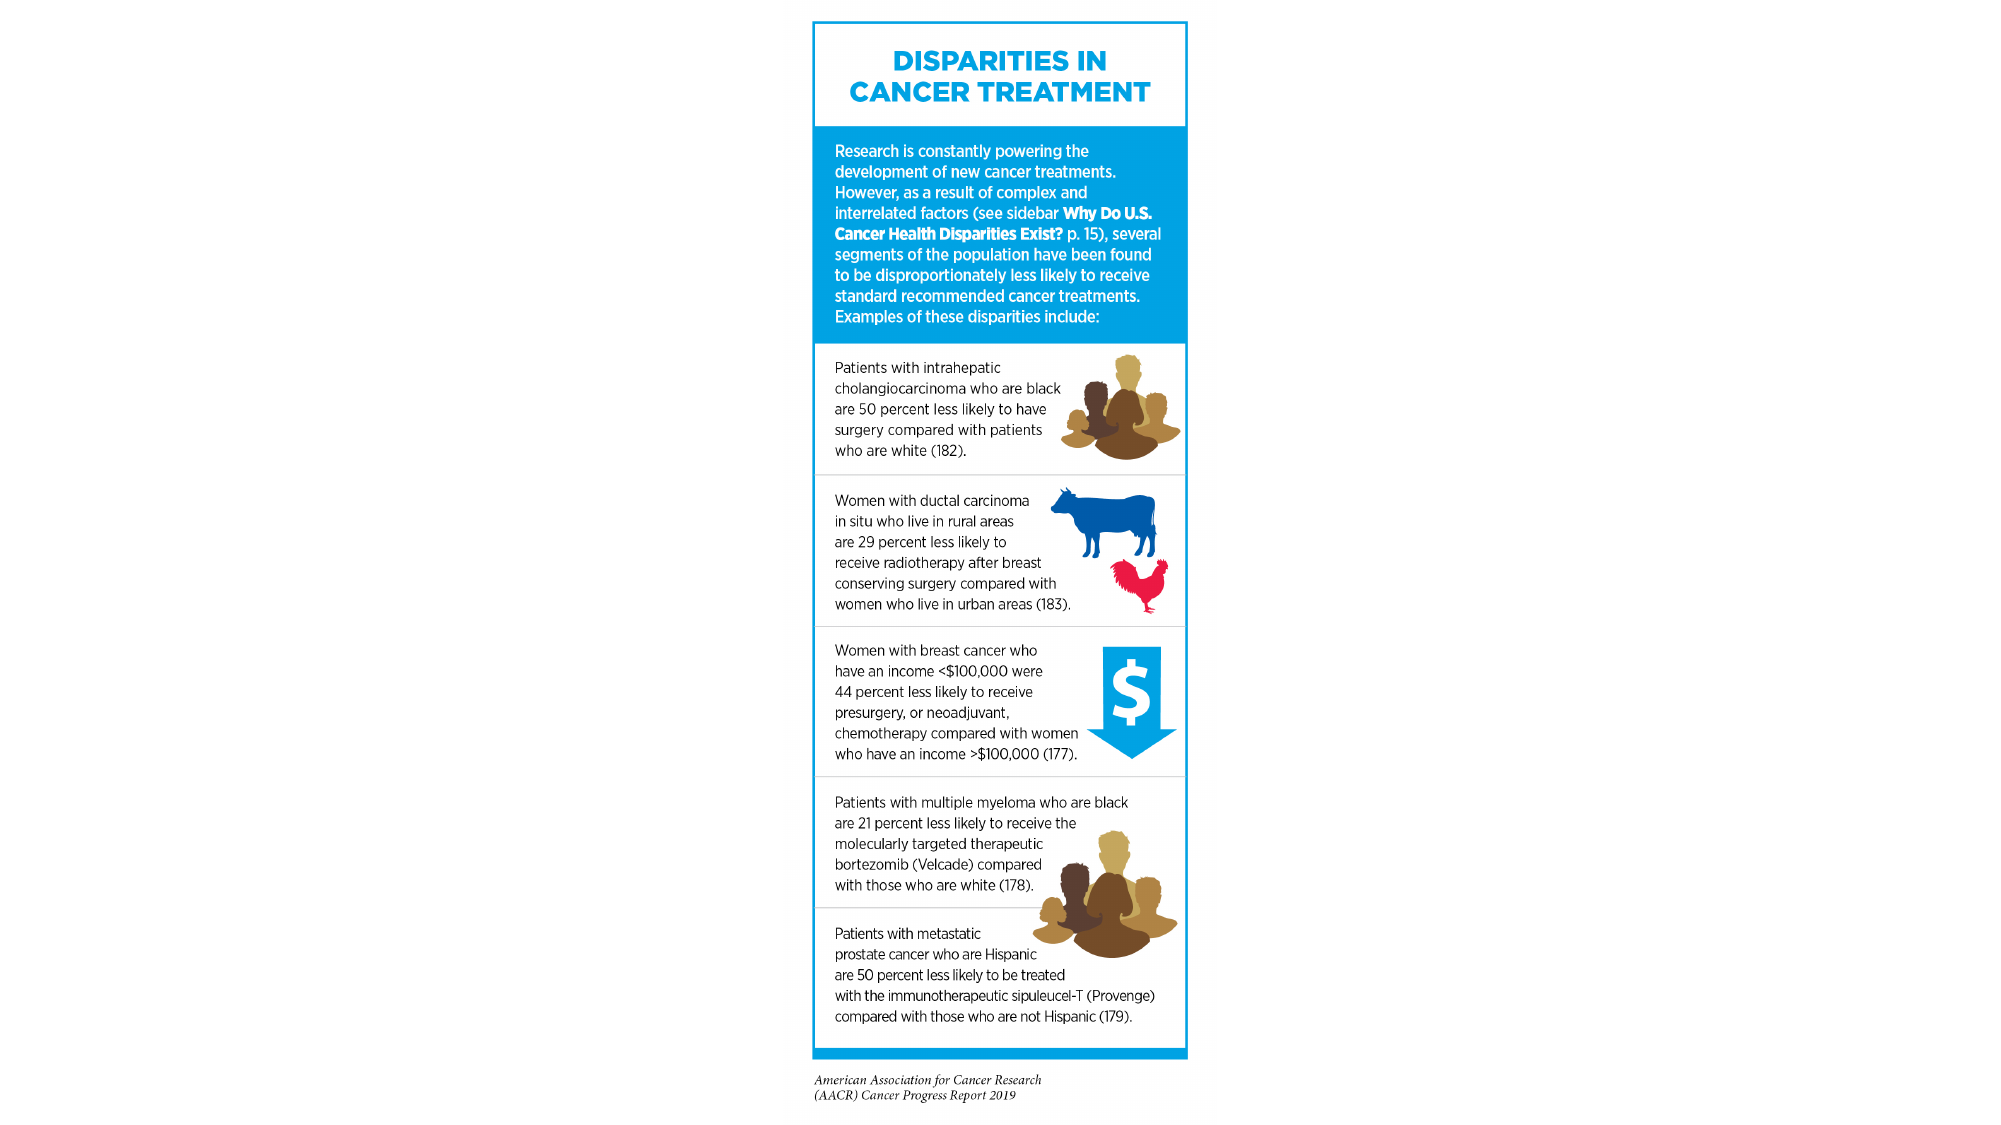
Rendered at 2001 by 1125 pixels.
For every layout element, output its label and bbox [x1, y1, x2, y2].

picture [783, 0, 1217, 1125]
